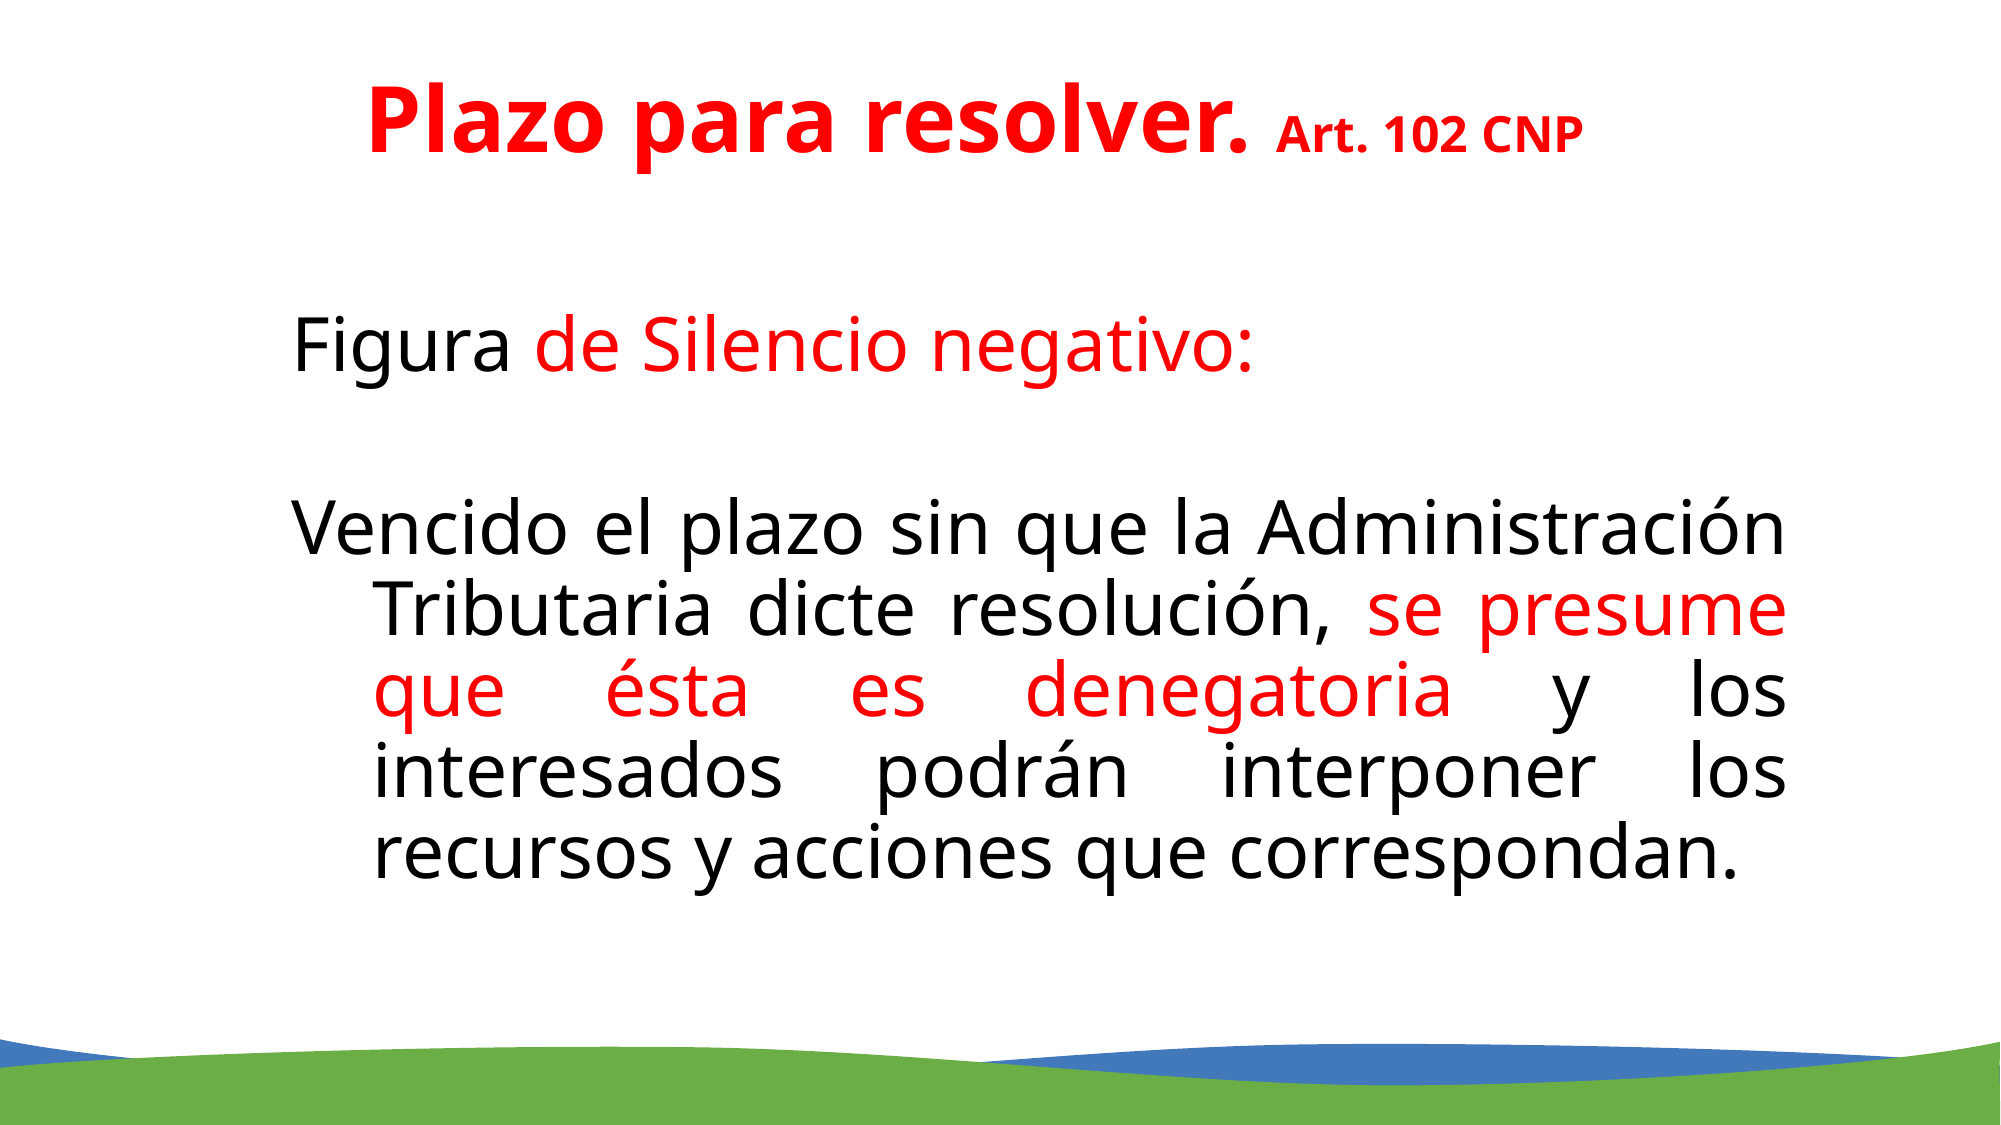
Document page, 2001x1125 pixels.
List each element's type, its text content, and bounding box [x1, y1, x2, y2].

text_box Figura de Silencio negativo: Vencido el plazo sin que la Administración Tributaria dicte resolución, se presume que ésta es denegatoria y los interesados podrán interponer los recursos y acciones que correspondan. [201, 209, 1804, 909]
title Plazo para resolver. Art. 102 CNP [349, 59, 1617, 186]
